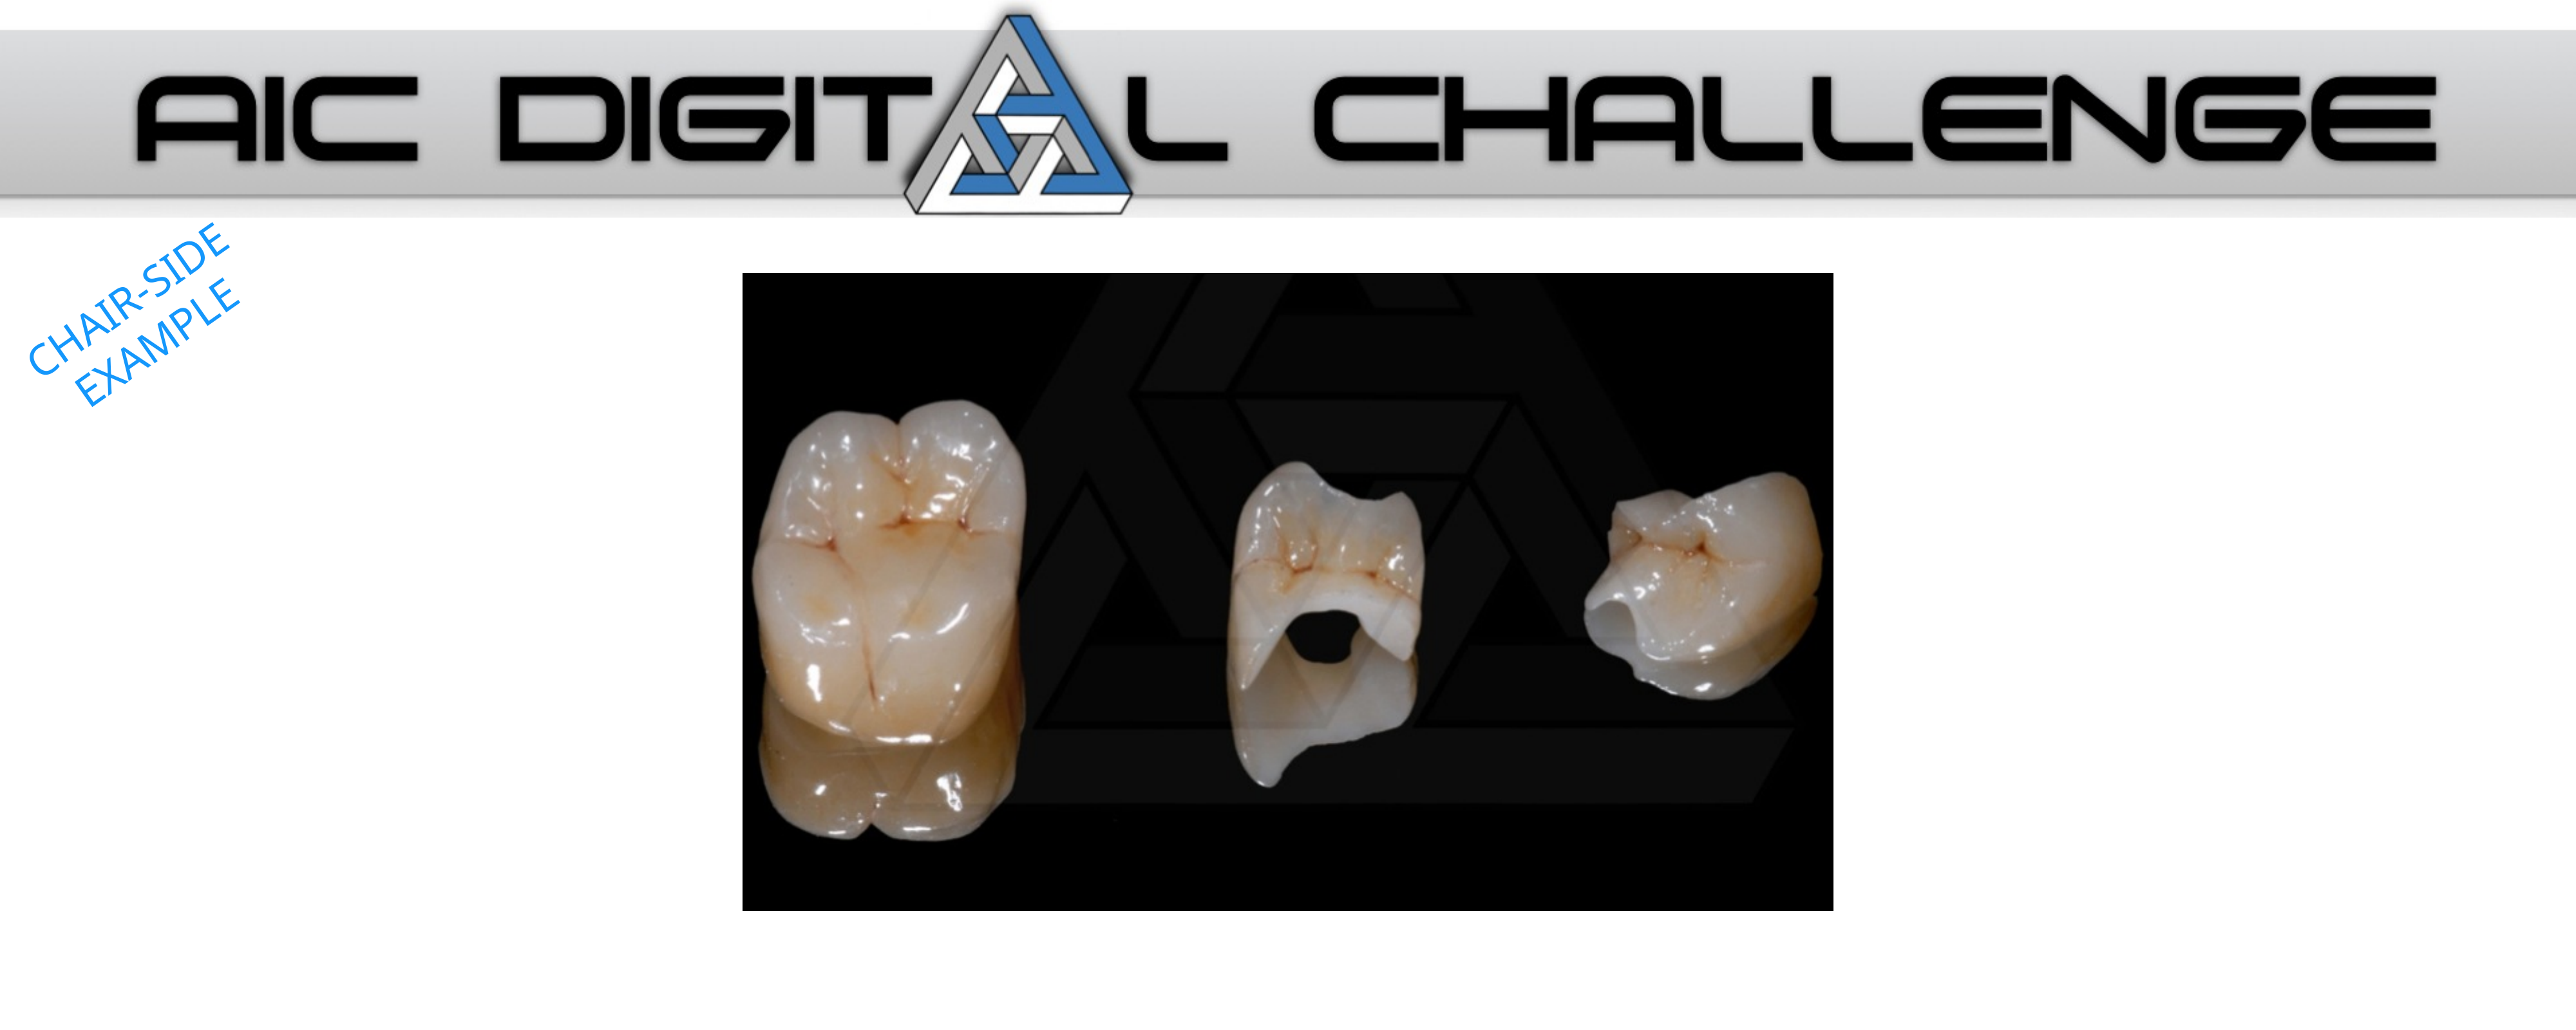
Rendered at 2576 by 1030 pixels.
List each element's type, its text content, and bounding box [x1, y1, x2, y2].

text_box CHAIR-SIDE EXAMPLE [0, 218, 283, 444]
picture [742, 273, 1833, 911]
picture [0, 0, 2576, 218]
